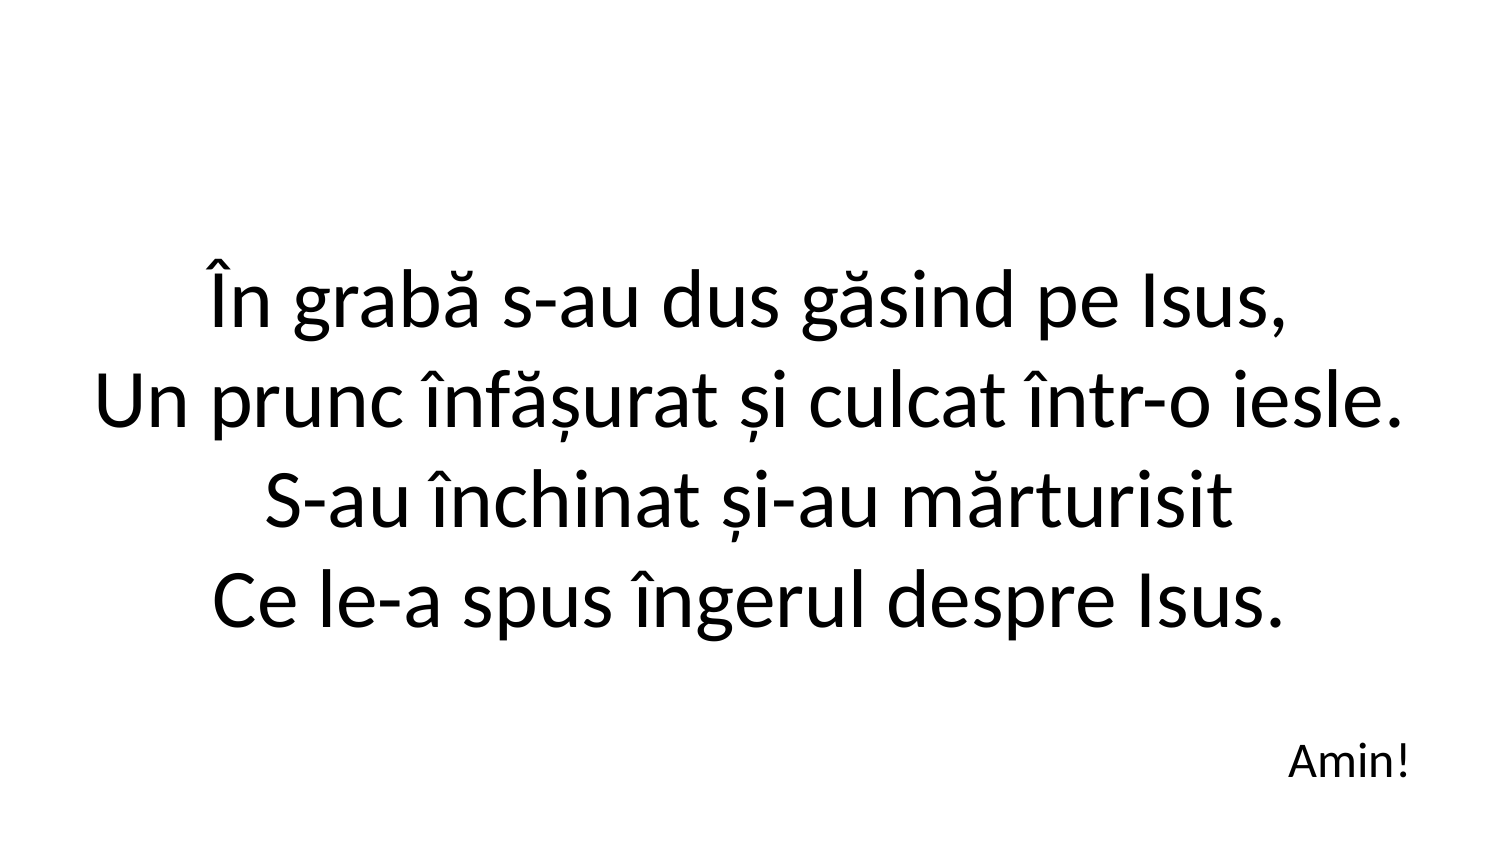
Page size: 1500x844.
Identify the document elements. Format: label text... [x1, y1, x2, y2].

text_box În grabă s-au dus găsind pe Isus, Un prunc înfășurat și culcat într-o iesle. S-au închinat și-au mărturisit Ce le-a spus îngerul despre Isus. [78, 192, 1422, 652]
text_box Amin! [1273, 674, 1427, 795]
